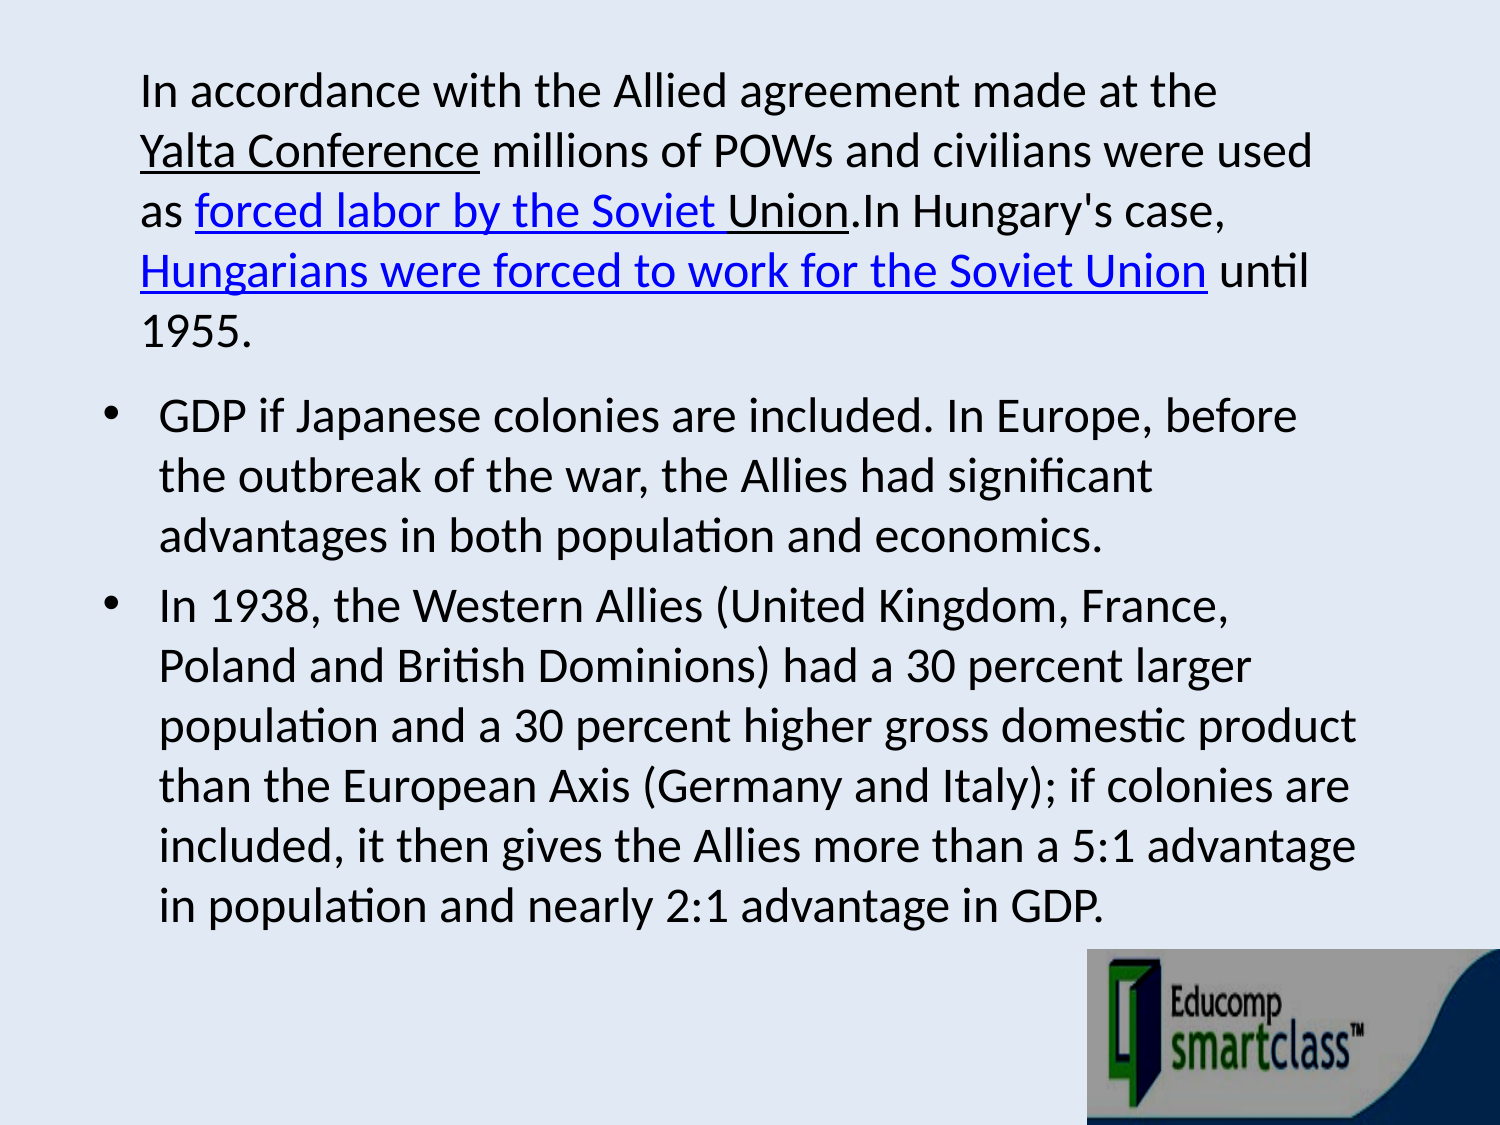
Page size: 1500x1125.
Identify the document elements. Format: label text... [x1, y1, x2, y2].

list GDP if Japanese colonies are included. In Europe, before the outbreak of the war, the Allies had significant advantages in both population and economics. In 1938, the Western Allies (United Kingdom, France, Poland and British Dominions) had a 30 percent larger population and a 30 percent higher gross domestic product than the European Axis (Germany and Italy); if colonies are included, it then gives the Allies more than a 5:1 advantage in population and nearly 2:1 advantage in GDP. [87, 375, 1375, 1005]
picture [1087, 949, 1500, 1125]
text_box In accordance with the Allied agreement made at the Yalta Conference millions of POWs and civilians were used as forced labor by the Soviet Union.In Hungary's case, Hungarians were forced to work for the Soviet Union until 1955. [125, 49, 1350, 365]
